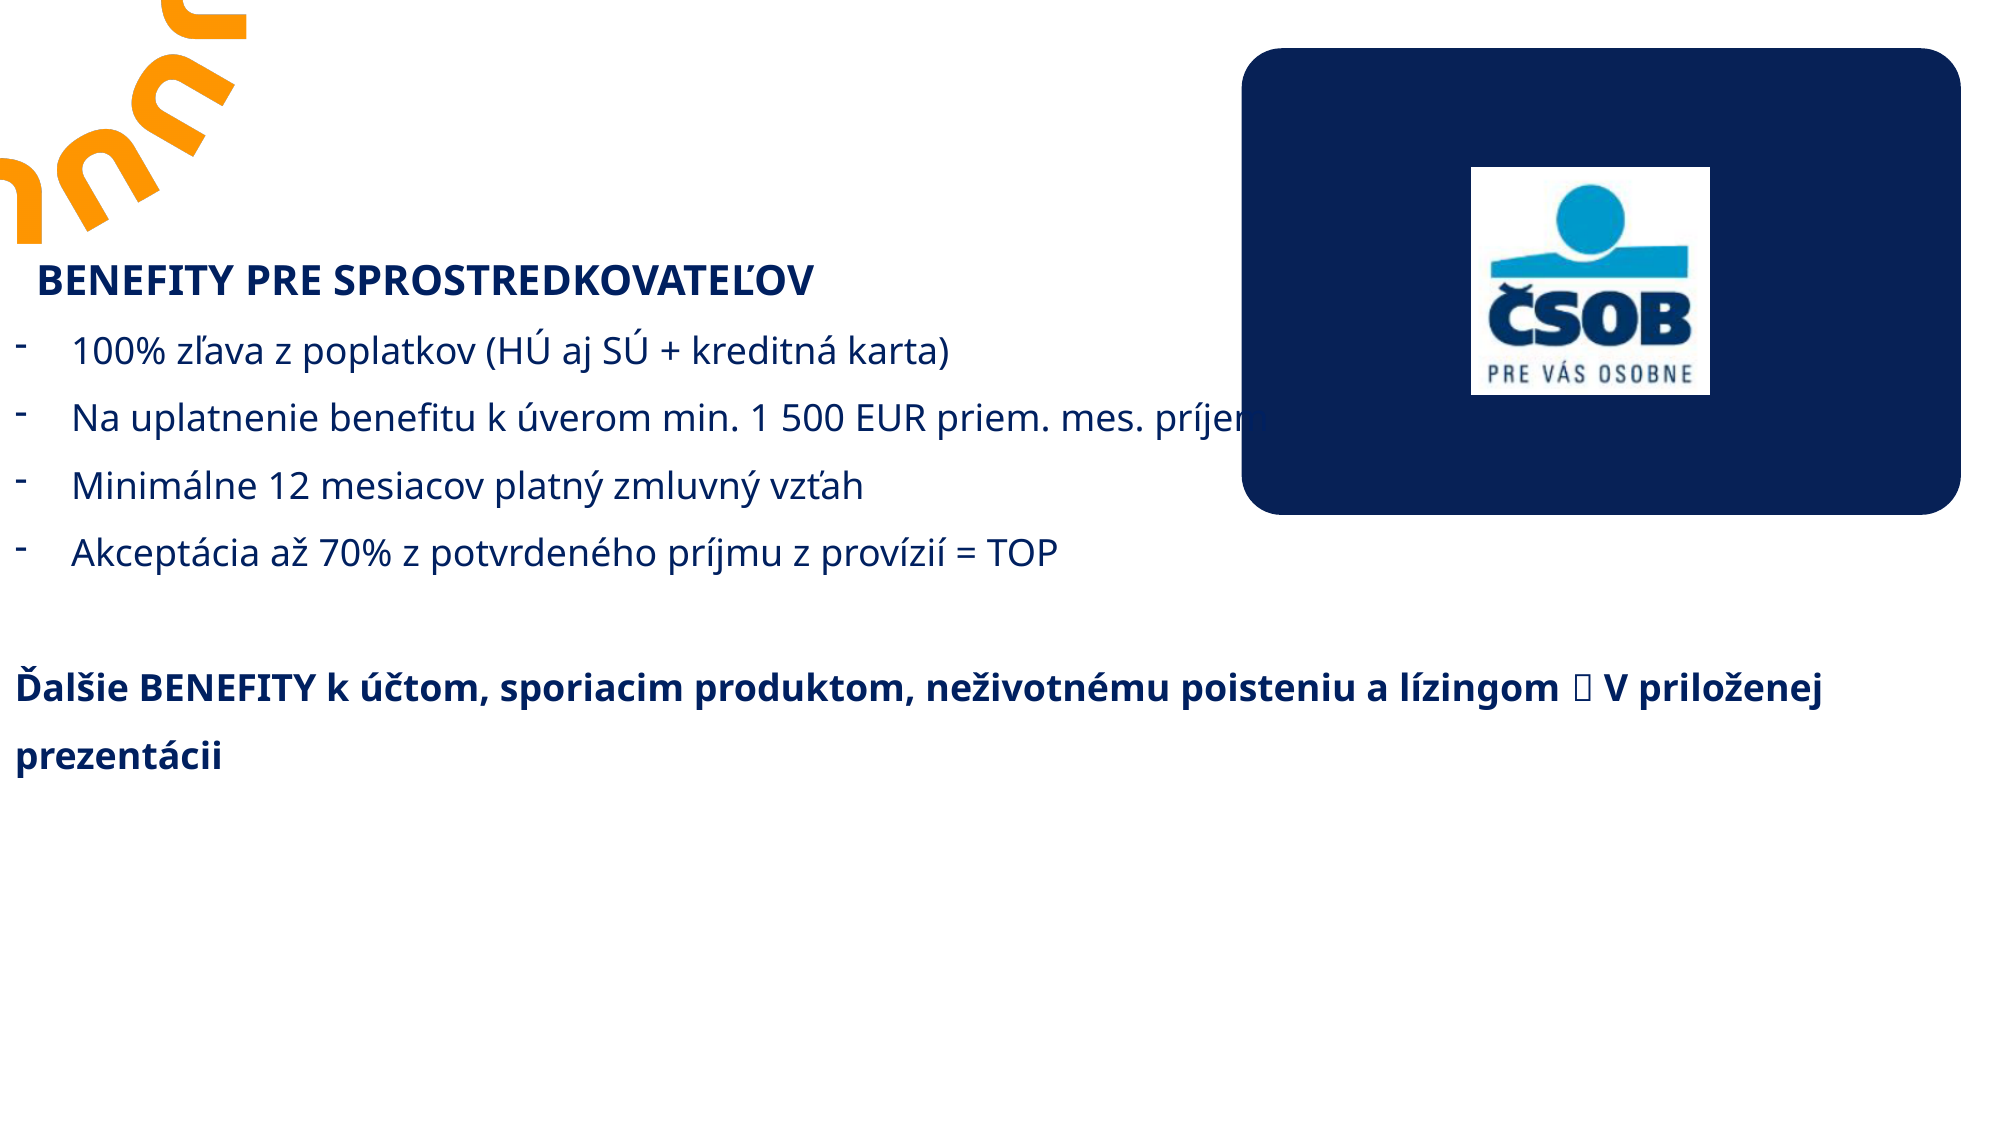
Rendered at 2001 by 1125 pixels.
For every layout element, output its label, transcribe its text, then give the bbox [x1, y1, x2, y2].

text_box [0, 0, 247, 245]
picture [1471, 167, 1710, 395]
text_box BENEFITY PRE SPROSTREDKOVATEĽOV 100% zľava z poplatkov (HÚ aj SÚ + kreditná karta) Na uplatnenie benefitu k úverom min. 1 500 EUR priem. mes. príjem Minimálne 12 mesiacov platný zmluvný vzťah Akceptácia až 70% z potvrdeného príjmu z provízií = TOP Ďalšie BENEFITY k účtom, sporiacim produktom, neživotnému poisteniu a lízingom  V priloženej prezentácii [0, 221, 2000, 919]
text_box [1240, 47, 1962, 221]
